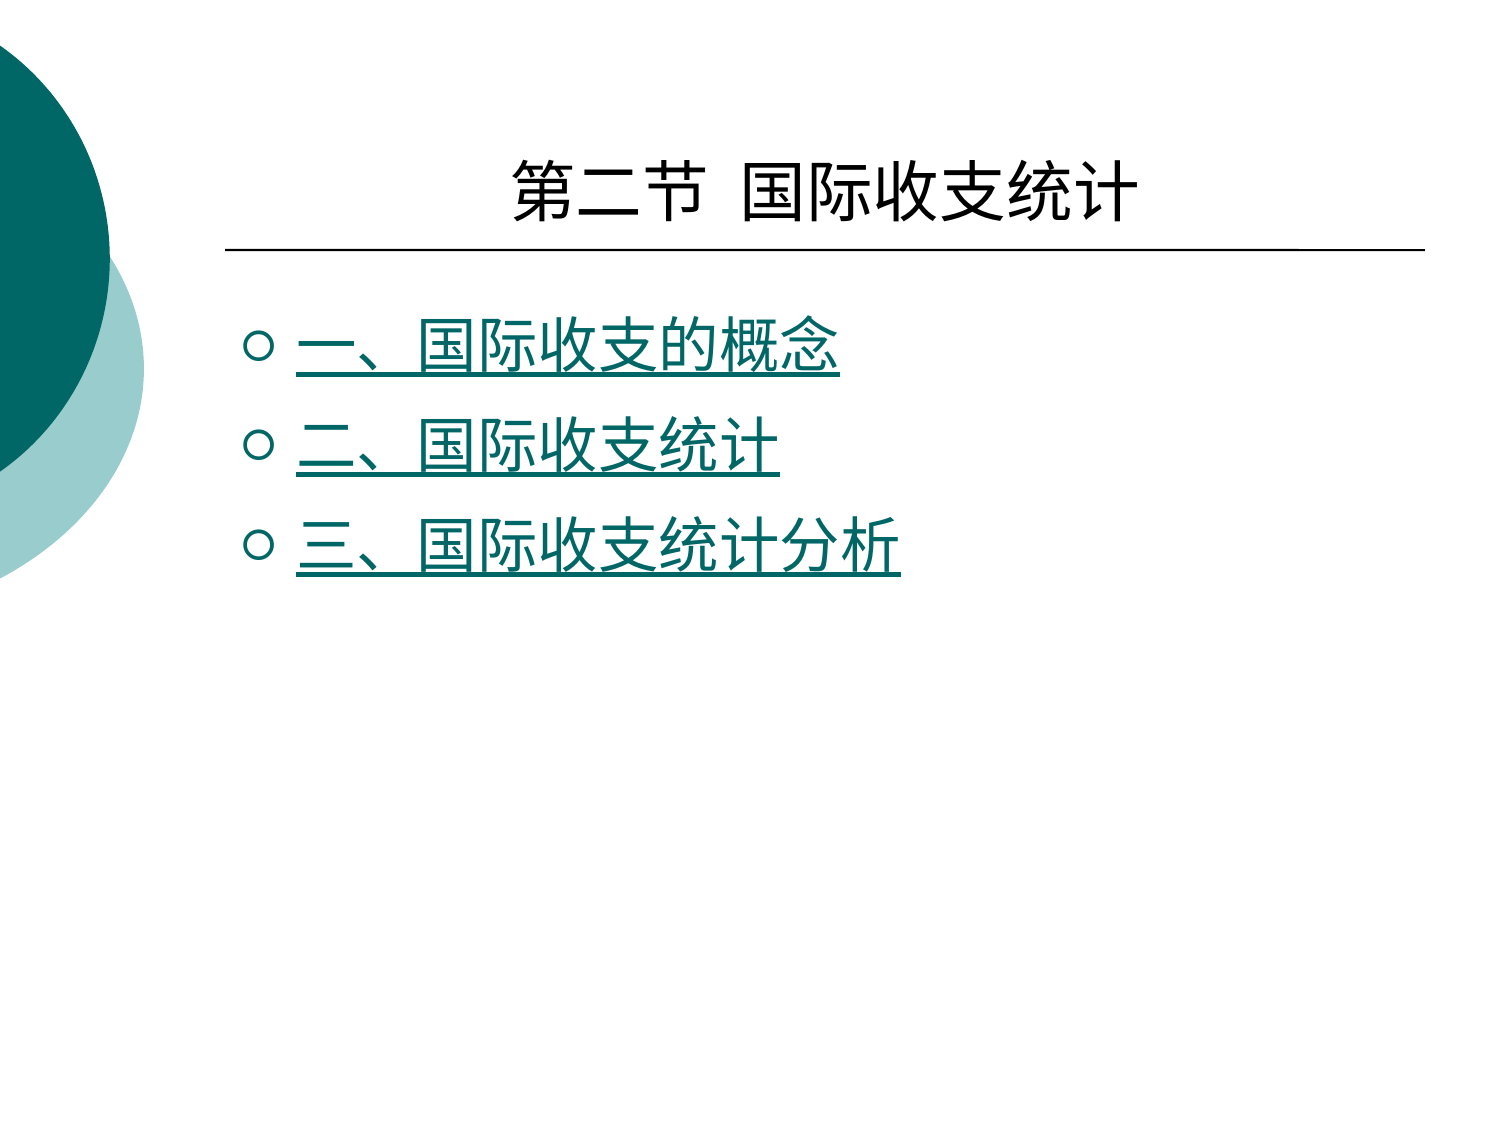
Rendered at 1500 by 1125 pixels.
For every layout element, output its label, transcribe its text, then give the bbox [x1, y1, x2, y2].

title 第二节 国际收支统计 [224, 49, 1425, 238]
list 一、国际收支的概念 二、国际收支统计 三、国际收支统计分析 [224, 299, 1425, 975]
